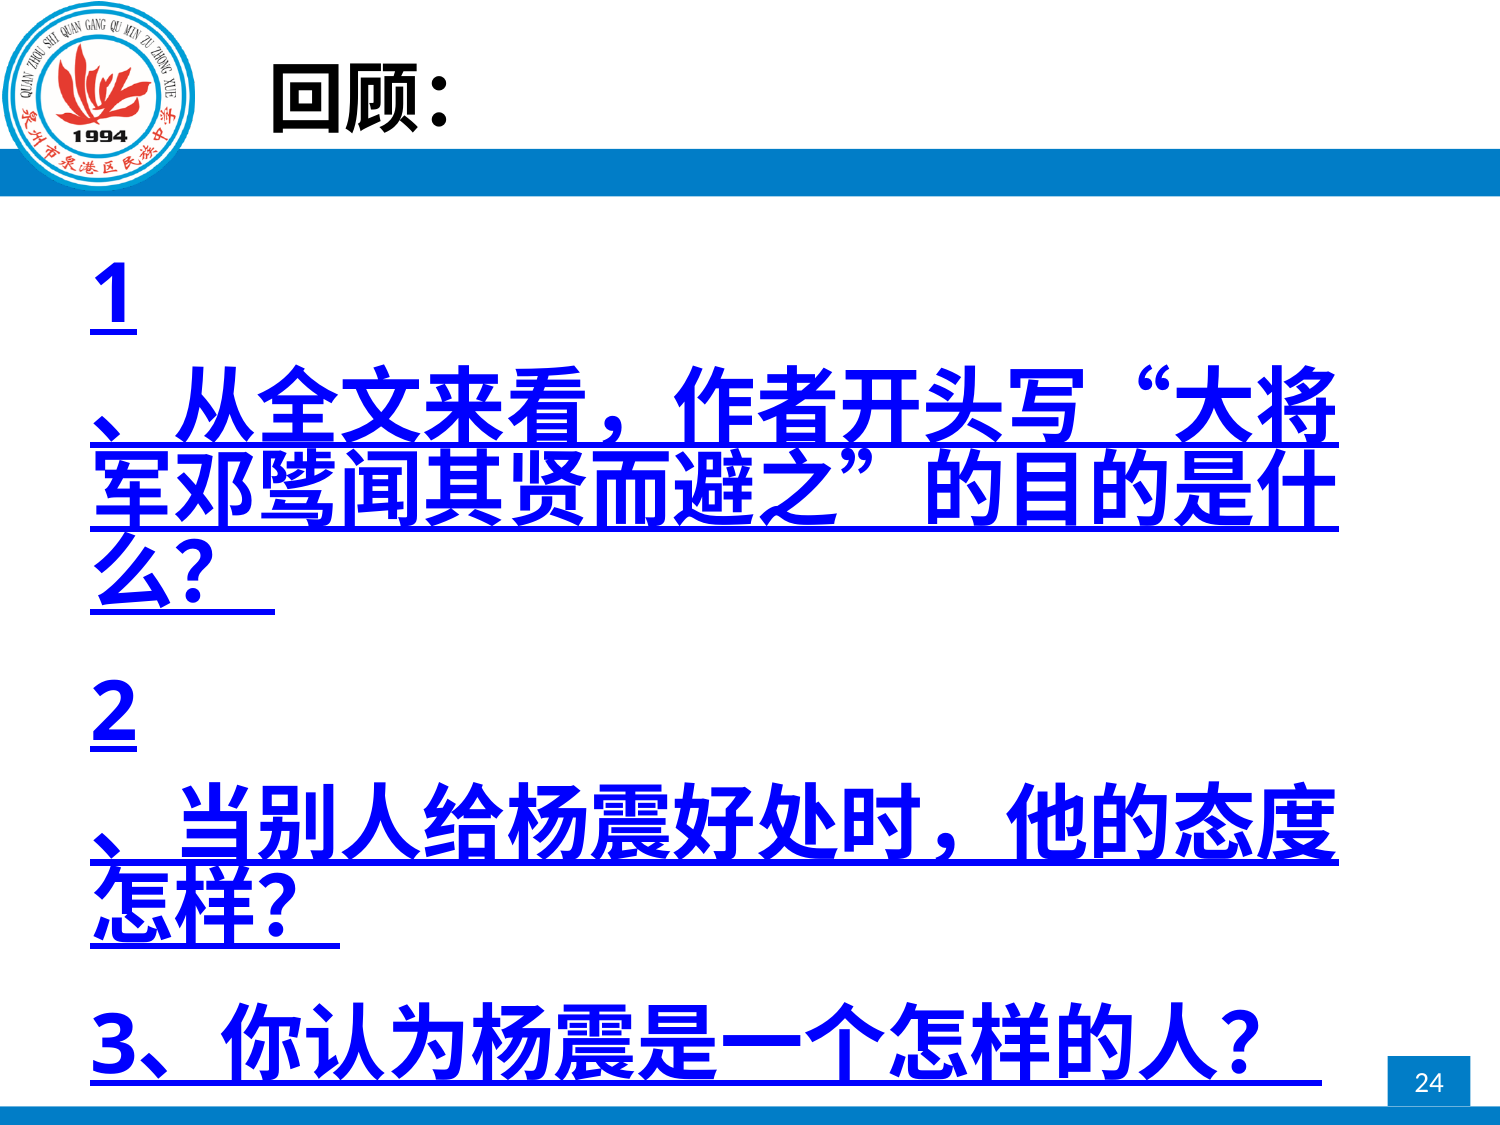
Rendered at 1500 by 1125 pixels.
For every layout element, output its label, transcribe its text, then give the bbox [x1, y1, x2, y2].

picture [2, 107, 78, 191]
list 1、从全文来看，作者开头写“大将军邓骘闻其贤而避之”的目的是什么？ 2、当别人给杨震好处时，他的态度怎样？ 3、你认为杨震是一个怎样的人？ [75, 231, 1425, 1005]
picture [120, 114, 195, 191]
picture [2, 1, 88, 86]
title 回顾： [253, 42, 597, 149]
picture [9, 6, 189, 186]
picture [110, 1, 195, 79]
